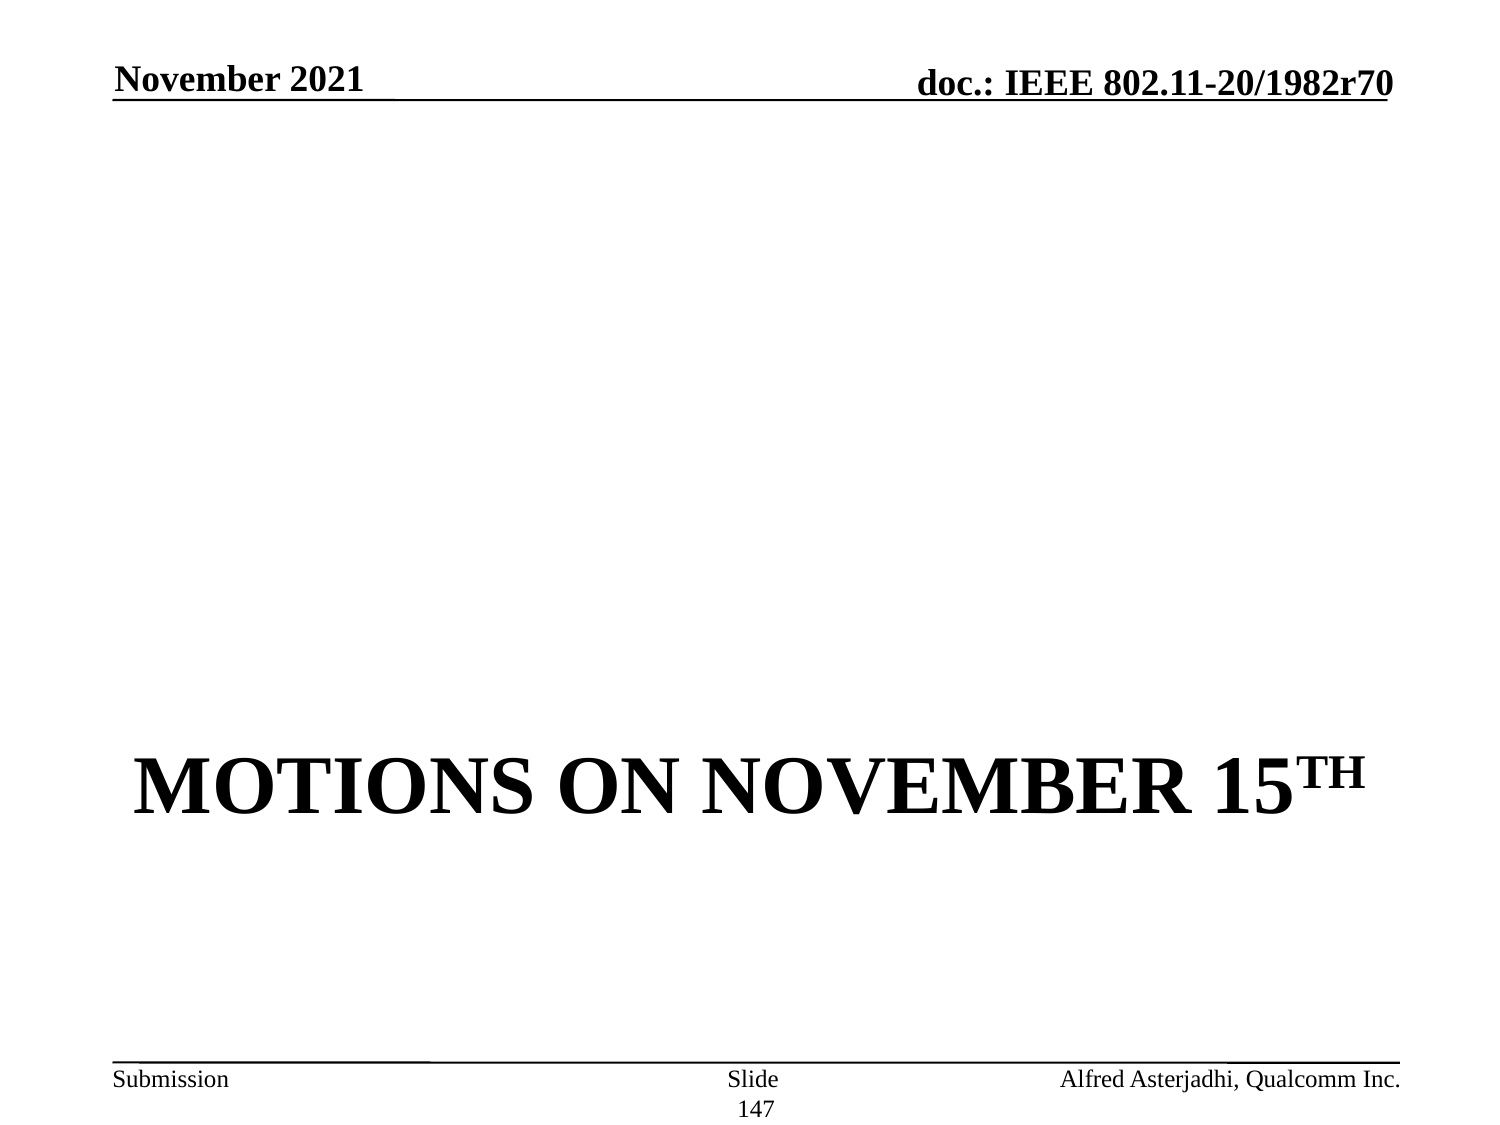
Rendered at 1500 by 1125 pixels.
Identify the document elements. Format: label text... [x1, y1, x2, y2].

slide_number Slide 147 [712, 1061, 800, 1123]
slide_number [114, 54, 423, 100]
title Motions on NOVEMBER 15th [118, 722, 1394, 947]
footer Alfred Asterjadhi, Qualcomm Inc. [878, 1061, 1402, 1093]
